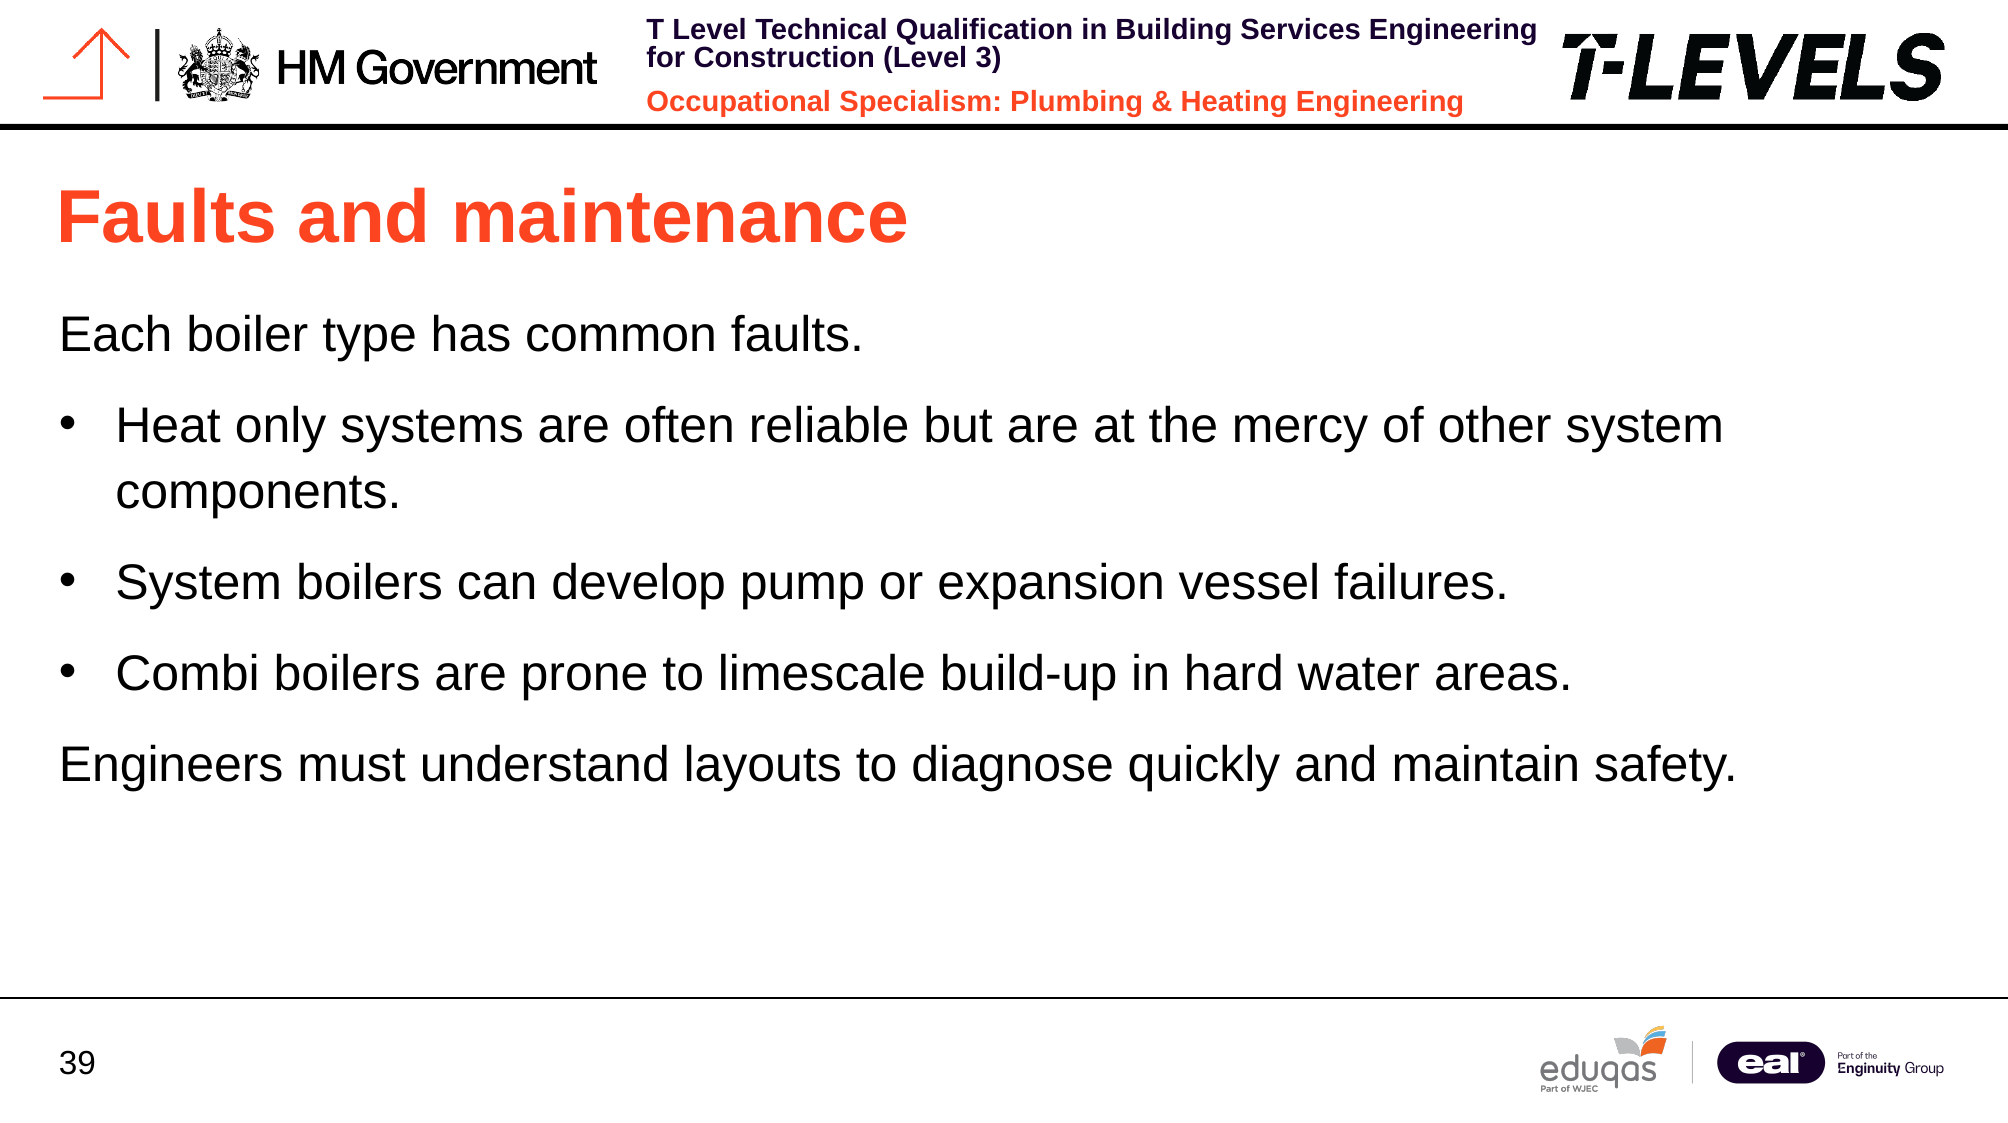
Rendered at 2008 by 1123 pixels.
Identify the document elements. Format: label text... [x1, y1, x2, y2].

picture [155, 28, 597, 102]
picture [38, 27, 136, 100]
title Faults and maintenance [41, 111, 1949, 314]
picture [1543, 25, 1964, 108]
list Each boiler type has common faults. Heat only systems are often reliable but are at the mercy of other system components. System boilers can develop pump or expansion vessel failures. Combi boilers are prone to limescale build-up in hard water areas. Engineers must understand layouts to diagnose quickly and maintain safety. [59, 295, 1795, 975]
picture [1535, 1021, 1949, 1097]
